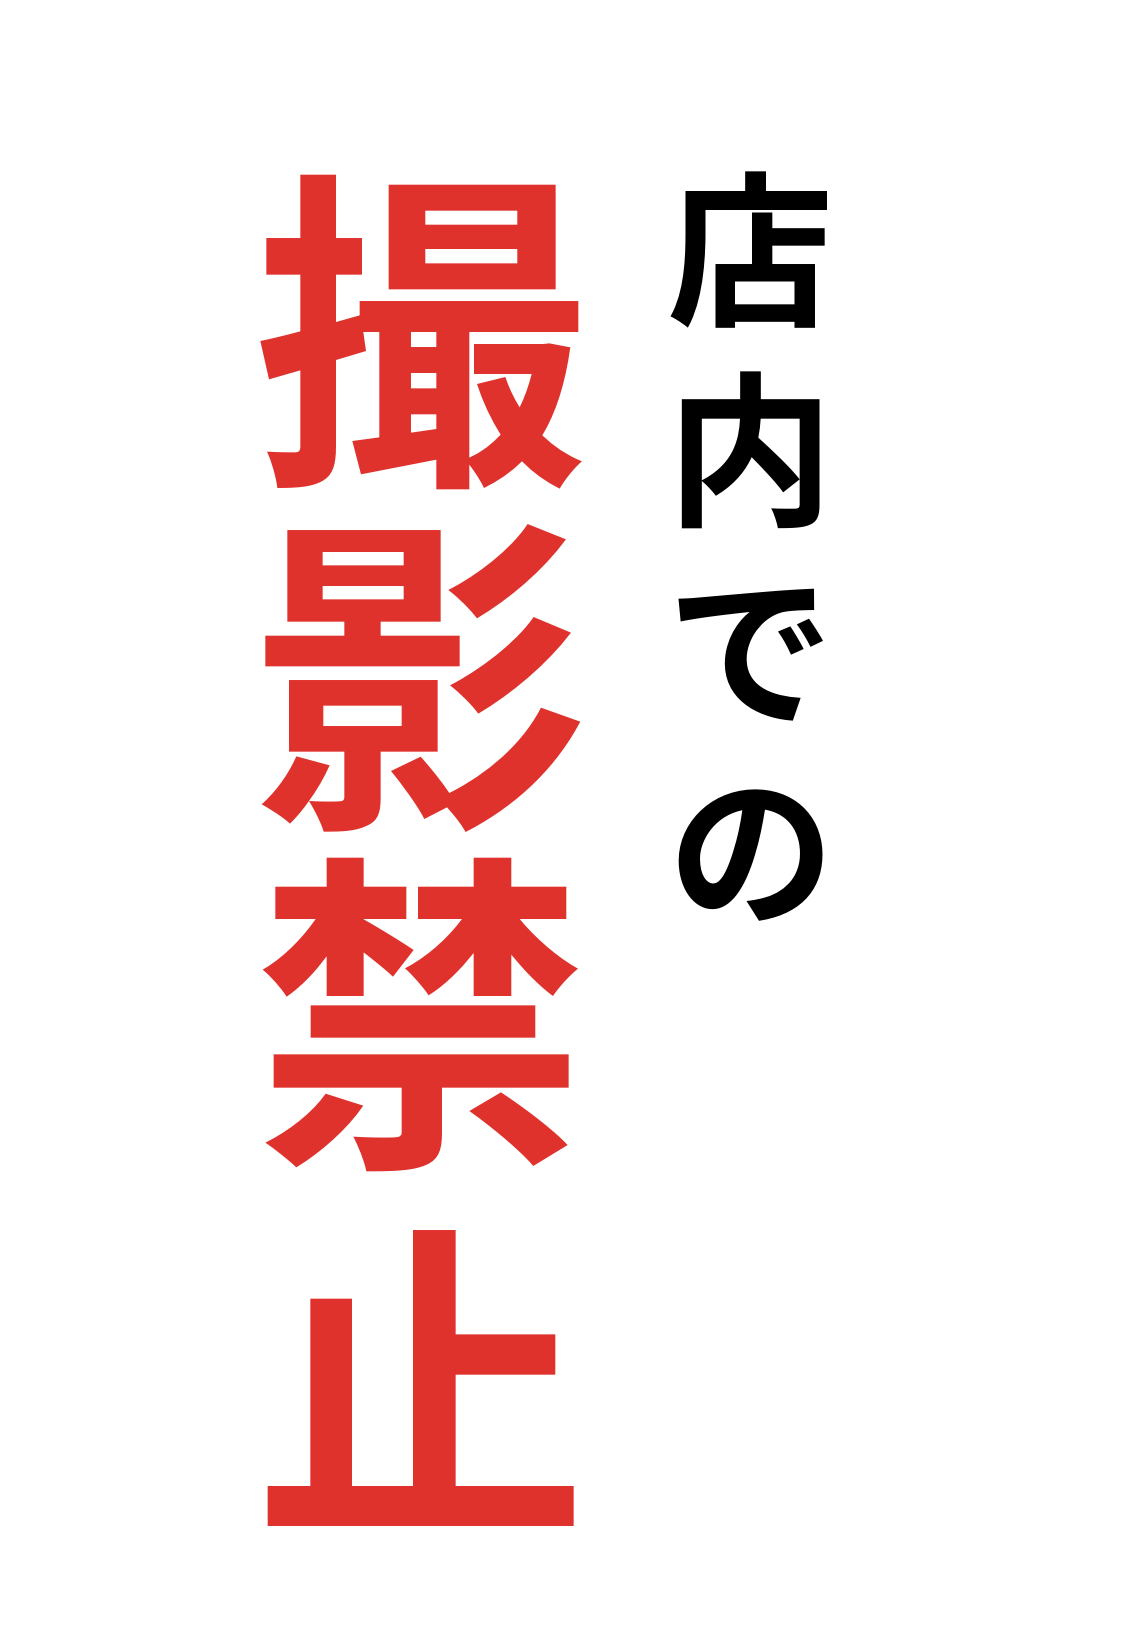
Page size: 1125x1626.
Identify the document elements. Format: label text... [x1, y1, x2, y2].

text_box 禁 [113, 801, 728, 1173]
text_box 影 [113, 461, 728, 801]
text_box 店内での [728, 139, 850, 954]
text_box 撮 [113, 117, 728, 461]
text_box 止 [113, 1173, 728, 1588]
